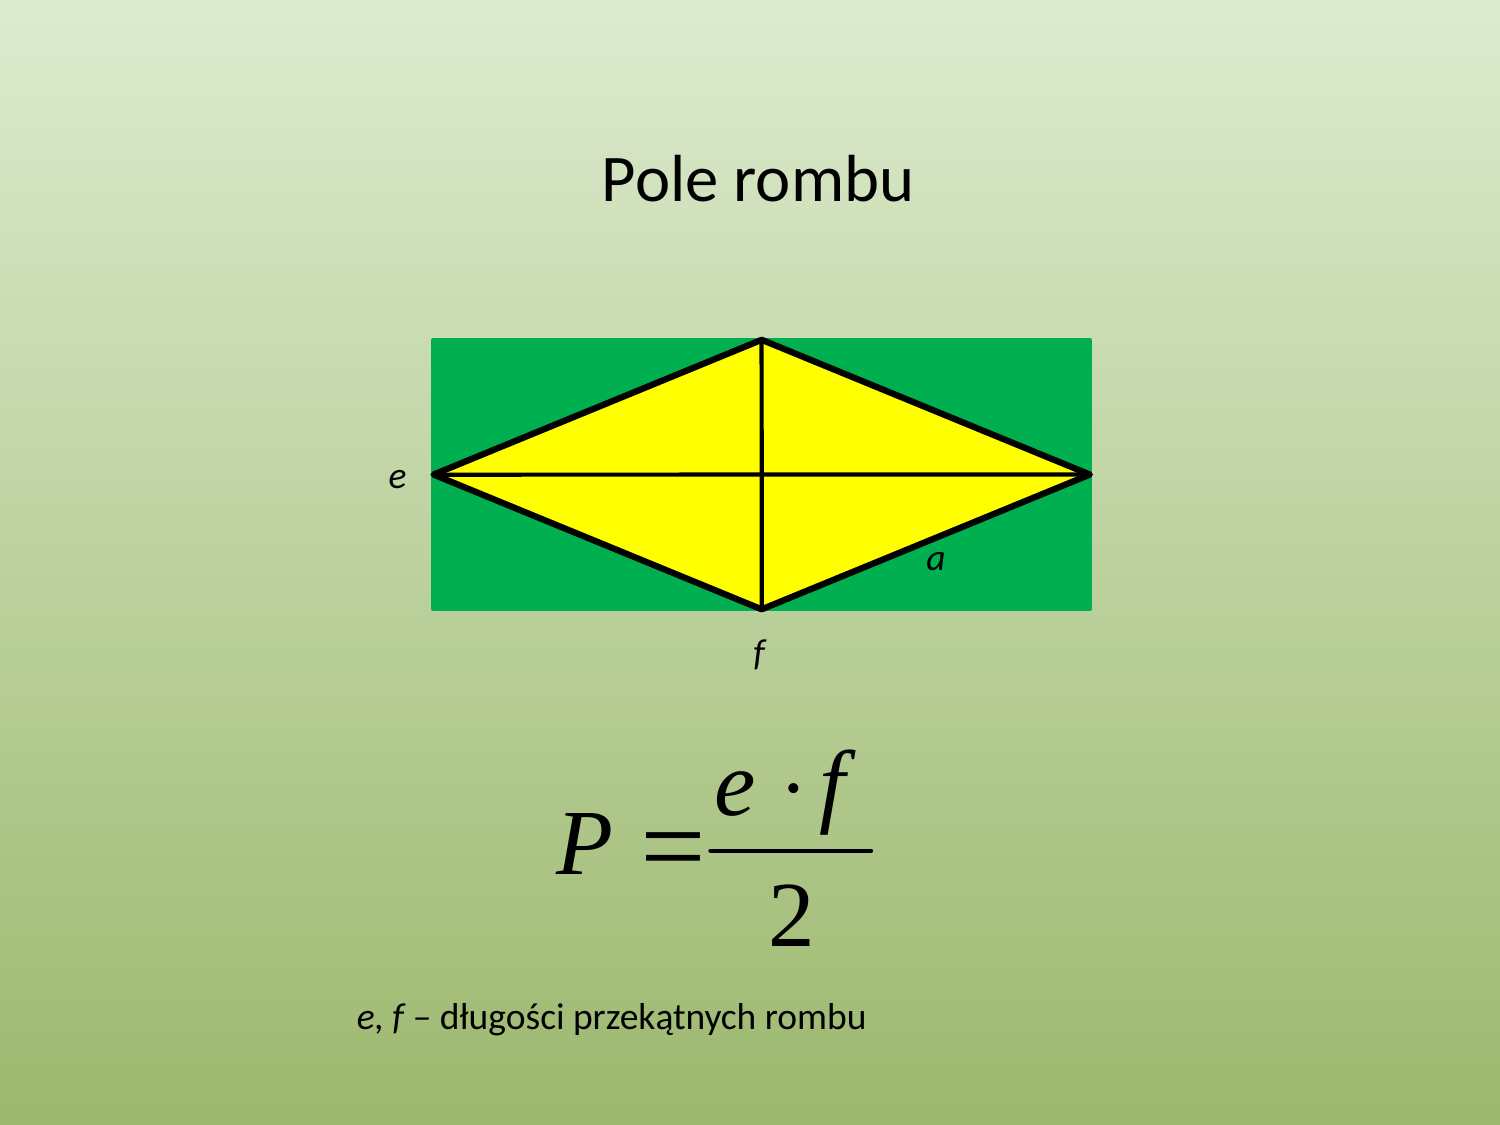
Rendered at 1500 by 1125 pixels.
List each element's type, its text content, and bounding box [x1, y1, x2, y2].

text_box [538, 726, 889, 968]
text_box [434, 337, 1091, 473]
text_box [431, 338, 758, 473]
title Pole rombu [75, 45, 1442, 305]
text_box [766, 481, 1092, 611]
text_box [766, 338, 1092, 473]
text_box f [738, 621, 780, 681]
text_box [448, 483, 1075, 612]
text_box e, f – długości przekątnych rombu [342, 984, 882, 1045]
text_box [431, 480, 757, 611]
text_box a [911, 531, 961, 586]
text_box e [373, 443, 422, 503]
